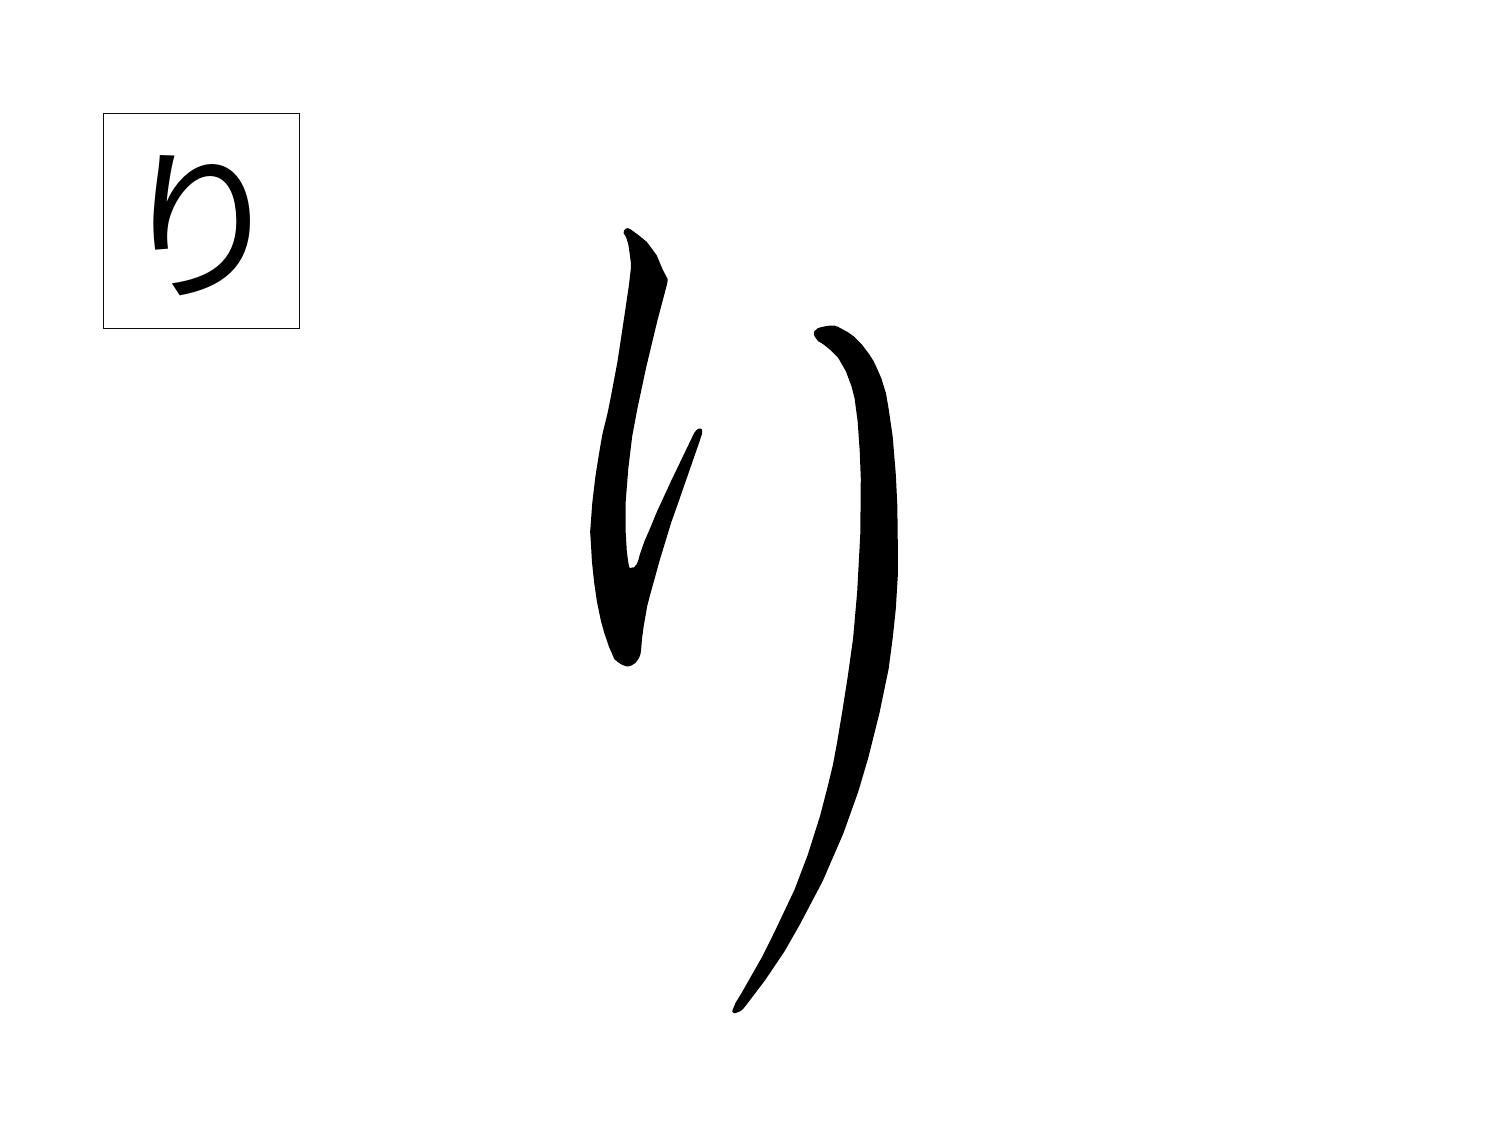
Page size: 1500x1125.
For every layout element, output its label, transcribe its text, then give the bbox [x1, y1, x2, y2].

text_box [730, 323, 900, 1016]
text_box [628, 426, 705, 659]
text_box [588, 226, 670, 669]
text_box り [103, 113, 300, 329]
